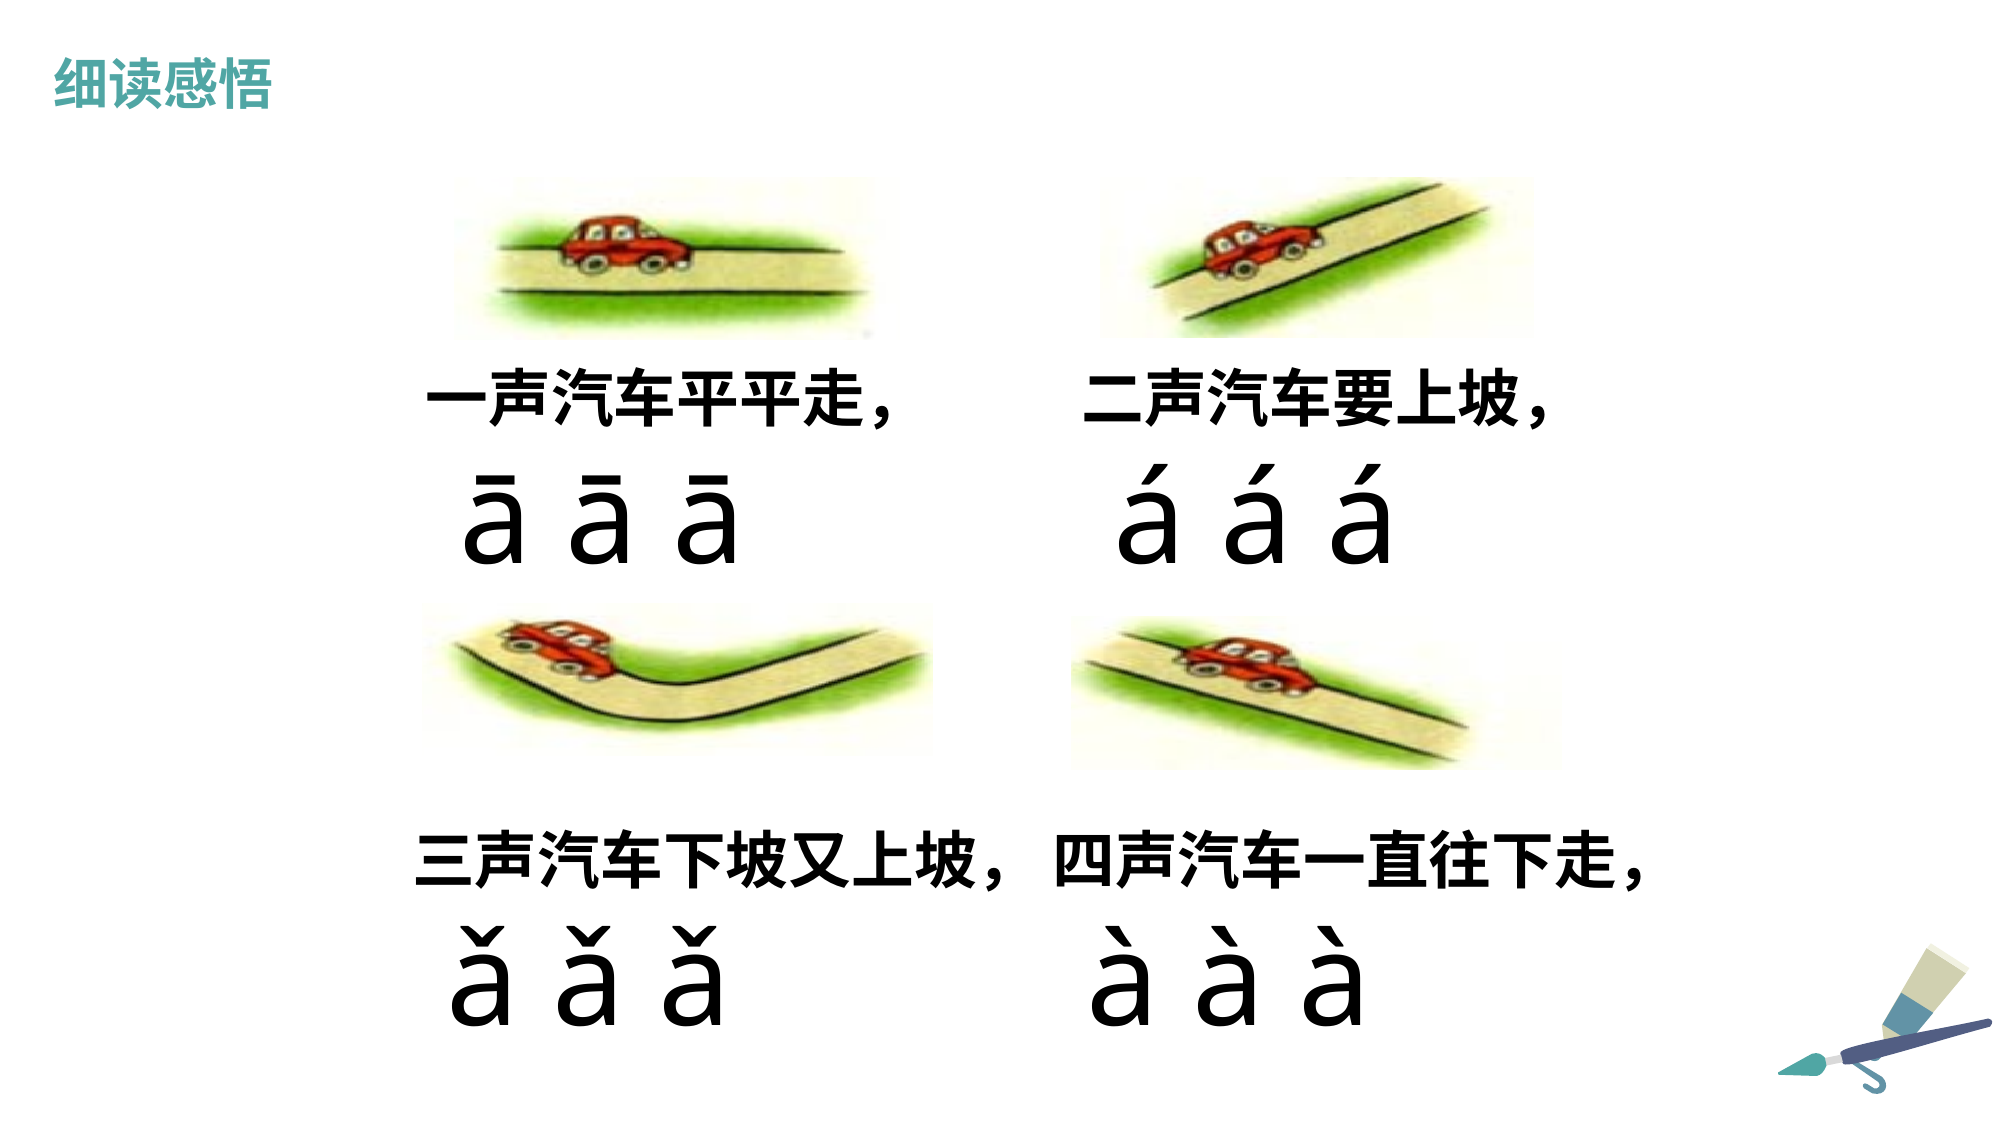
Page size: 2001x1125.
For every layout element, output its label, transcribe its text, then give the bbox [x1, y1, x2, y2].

text_box 一声汽车平平走， ā ā ā [411, 351, 1004, 752]
picture [454, 177, 900, 340]
text_box 细读感悟 [38, 42, 289, 124]
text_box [1811, 945, 1974, 1125]
picture [1099, 177, 1534, 338]
picture [421, 603, 933, 756]
text_box 二声汽车要上坡， á á á [1066, 351, 1706, 597]
text_box 三声汽车下坡又上坡， ǎ ǎ ǎ [397, 813, 1037, 1059]
text_box 四声汽车一直往下走， à à à [1037, 813, 1735, 1125]
picture [1071, 616, 1562, 770]
